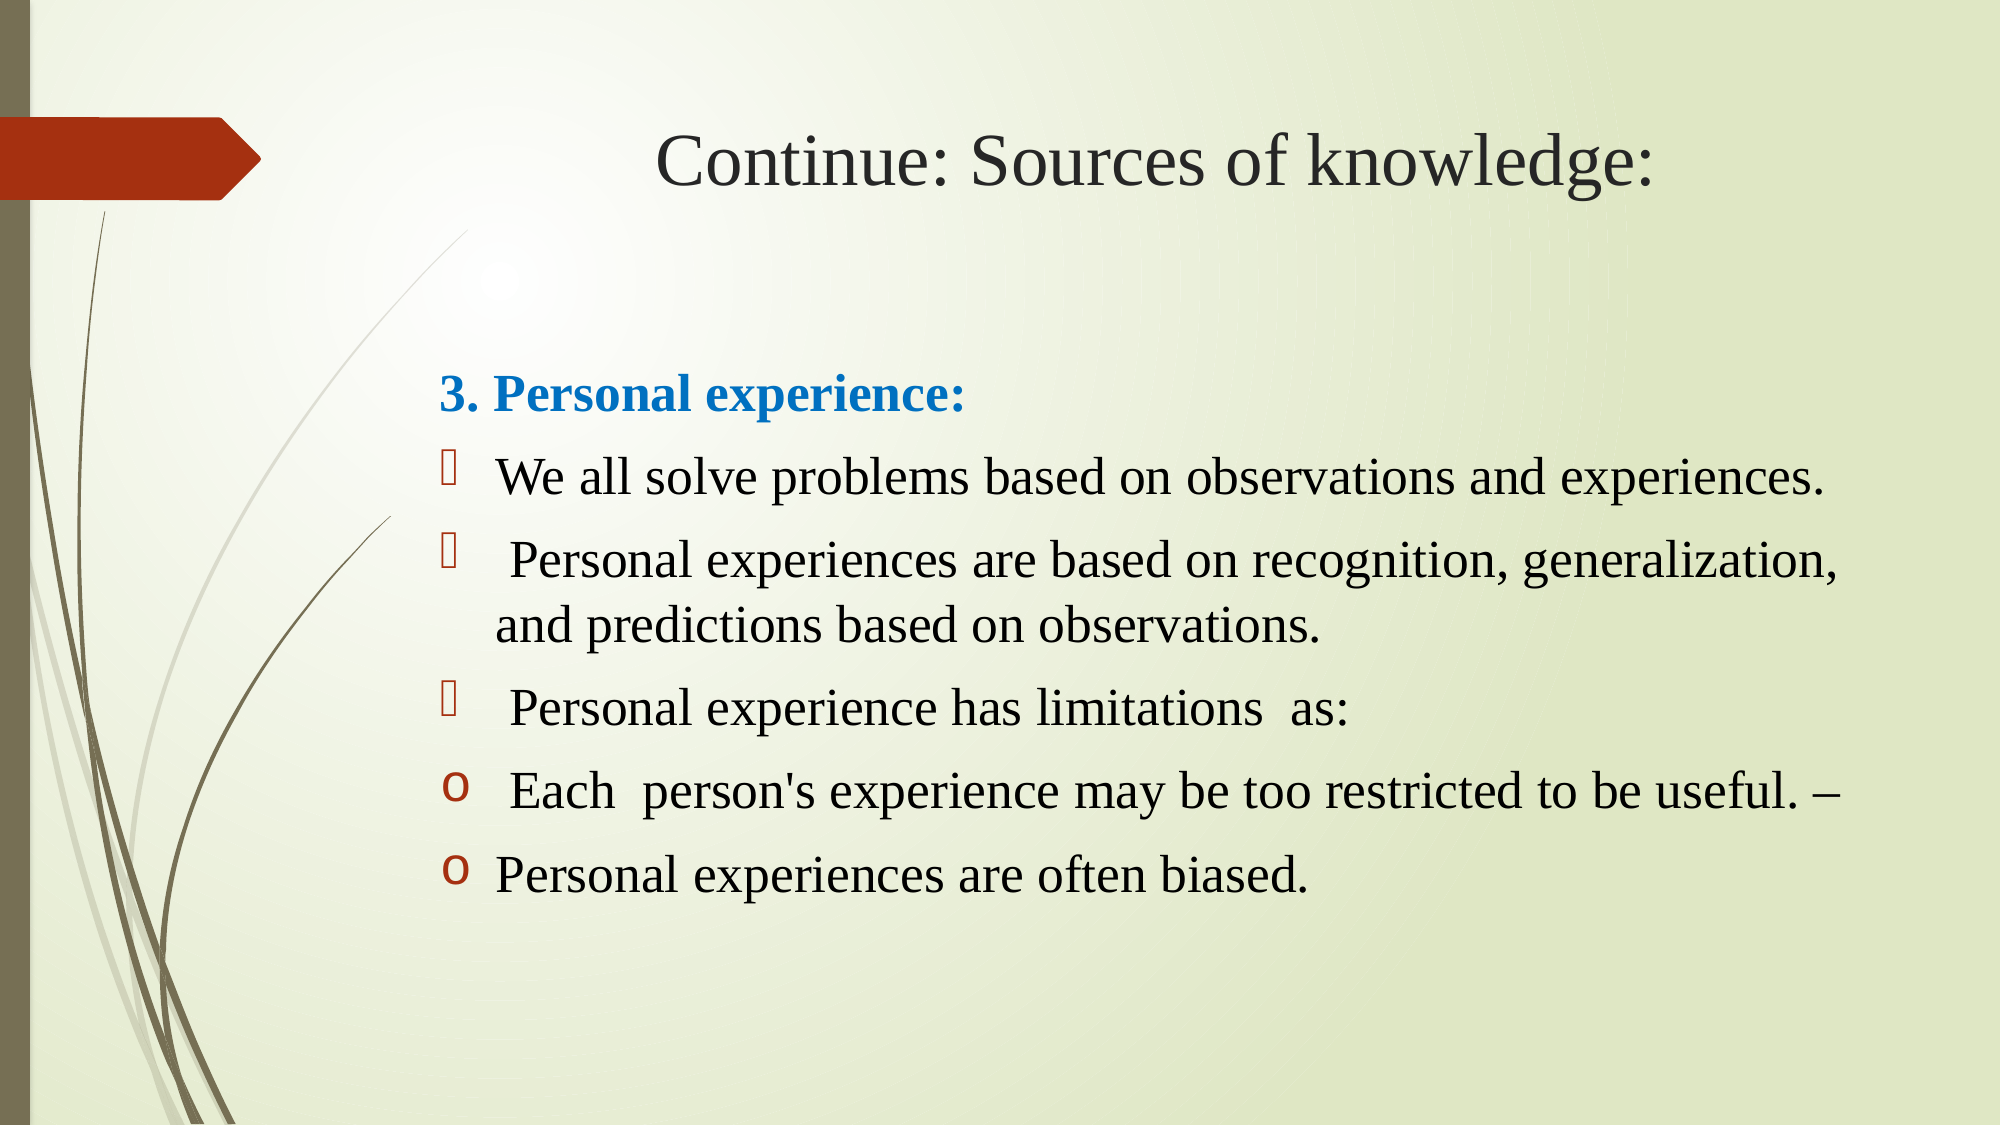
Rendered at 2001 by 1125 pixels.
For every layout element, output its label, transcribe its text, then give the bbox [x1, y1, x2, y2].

title Continue: Sources of knowledge: [425, 102, 1888, 313]
list 3. Personal experience: We all solve problems based on observations and experiences. Personal experiences are based on recognition, generalization, and predictions based on observations. Personal experience has limitations as: Each person's experience may be too restricted to be useful. – Personal experiences are often biased. [424, 350, 1888, 970]
